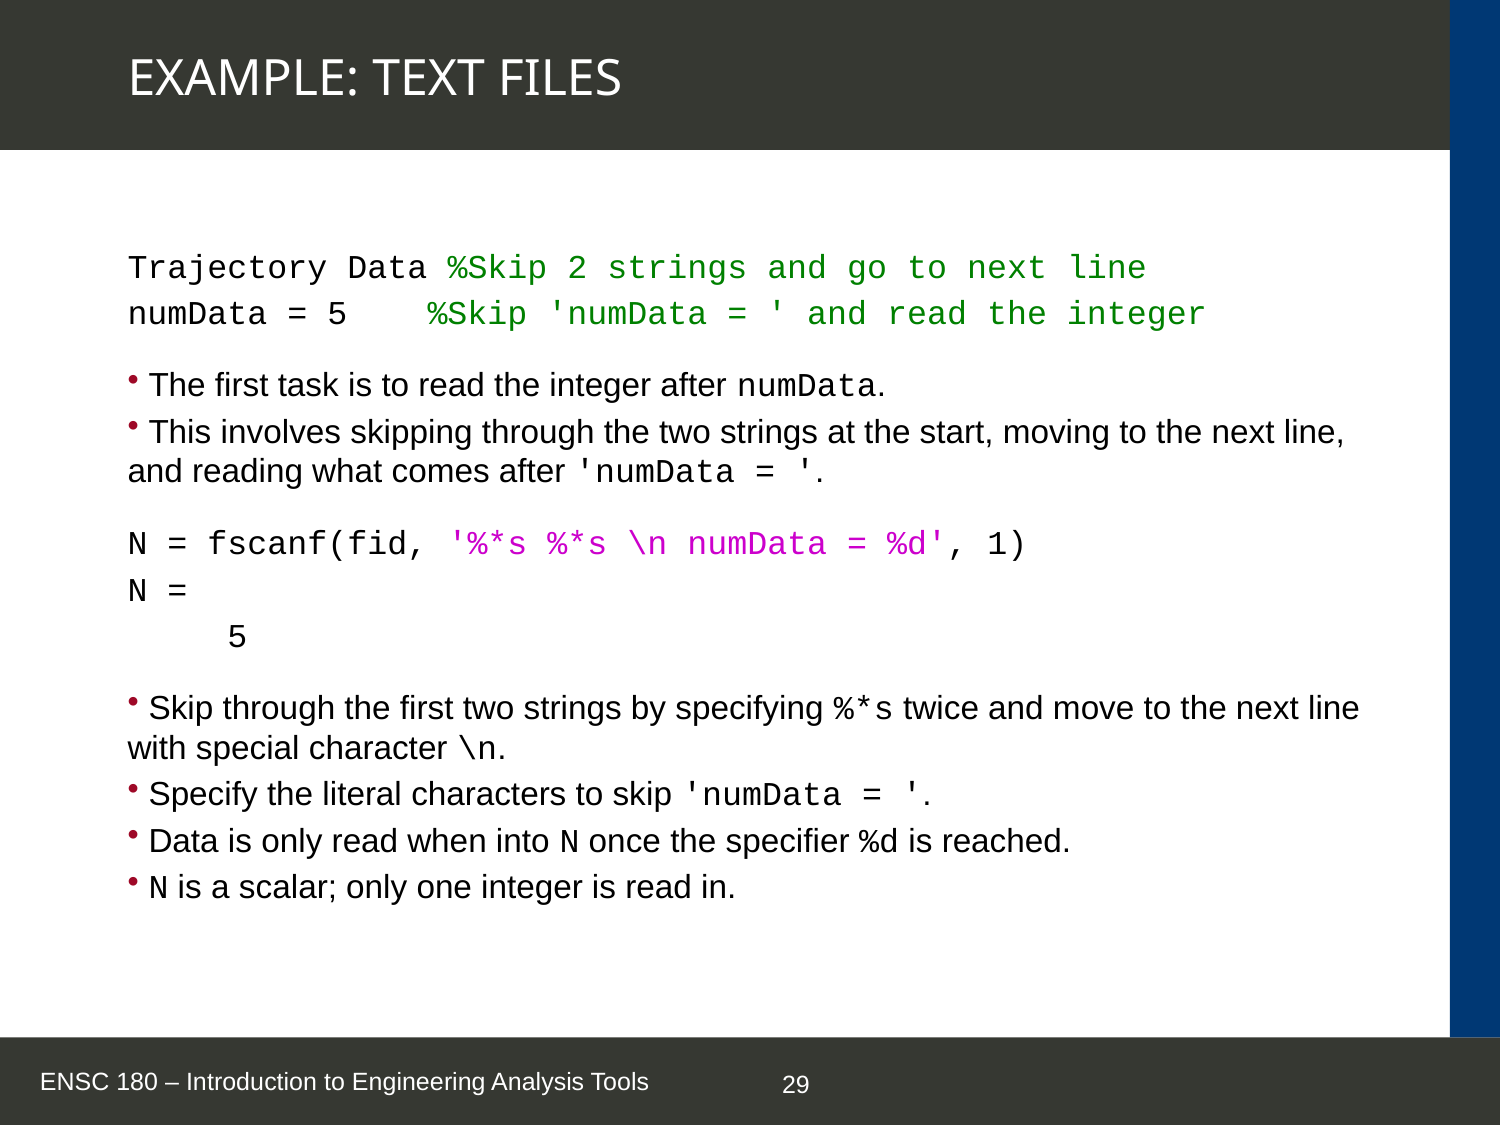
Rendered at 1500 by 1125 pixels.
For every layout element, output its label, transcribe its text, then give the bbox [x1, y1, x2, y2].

footer ENSC 180 – Introduction to Engineering Analysis Tools [24, 1057, 740, 1113]
list Trajectory Data %Skip 2 strings and go to next line numData = 5 %Skip 'numData = ' and read the integer The first task is to read the integer after numData. This involves skipping through the two strings at the start, moving to the next line, and reading what comes after 'numData = '. N = fscanf(fid, '%*s %*s \n numData = %d', 1) N = 5 Skip through the first two strings by specifying %*s twice and move to the next line with special character \n. Specify the literal characters to skip 'numData = '. Data is only read when into N once the specifier %d is reached. N is a scalar; only one integer is read in. [112, 237, 1388, 1029]
title EXAMPLE: TEXT FILES [112, 37, 1450, 138]
